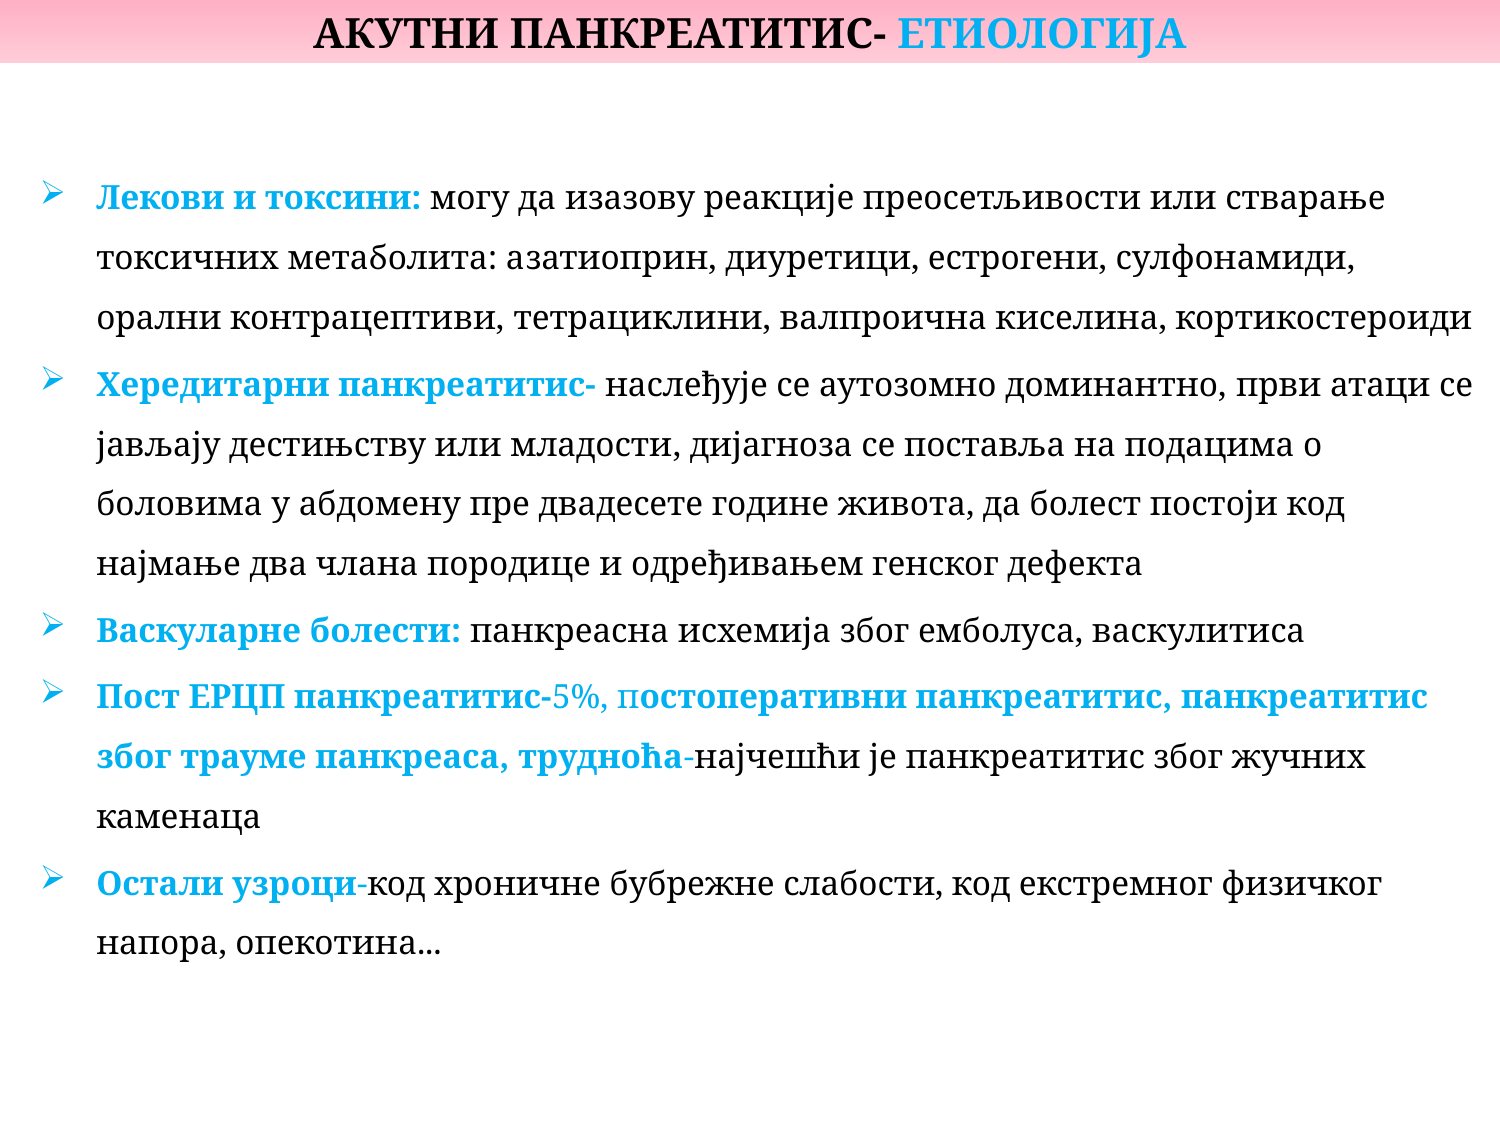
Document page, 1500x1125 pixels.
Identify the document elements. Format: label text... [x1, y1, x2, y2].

text_box АКУТНИ ПАНКРЕАТИТИС- ЕТИОЛОГИЈА [0, 0, 1500, 63]
list Лекови и токсини: могу да изазову реакције преосетљивости или стварање токсичних метаболита: азатиоприн, диуретици, естрогени, сулфонамиди, орални контрацептиви, тетрациклини, валпроична киселина, кортикостероиди Хередитарни панкреатитис- наслеђује се аутозомно доминантно, први атаци се јављају дестињству или младости, дијагноза се поставља на подацима о боловима у абдомену пре двадесете године живота, да болест постоји код најмање два члана породице и одређивањем генског дефекта Васкуларне болести: панкреасна исхемија због емболуса, васкулитиса Пост ЕРЦП панкреатитис-5%, постоперативни панкреатитис, панкреатитис због трауме панкреаса, трудноћа-најчешћи је панкреатитис због жучних каменаца Остали узроци-код хроничне бубрежне слабости, код екстремног физичког напора, опекотина... [24, 149, 1500, 1075]
